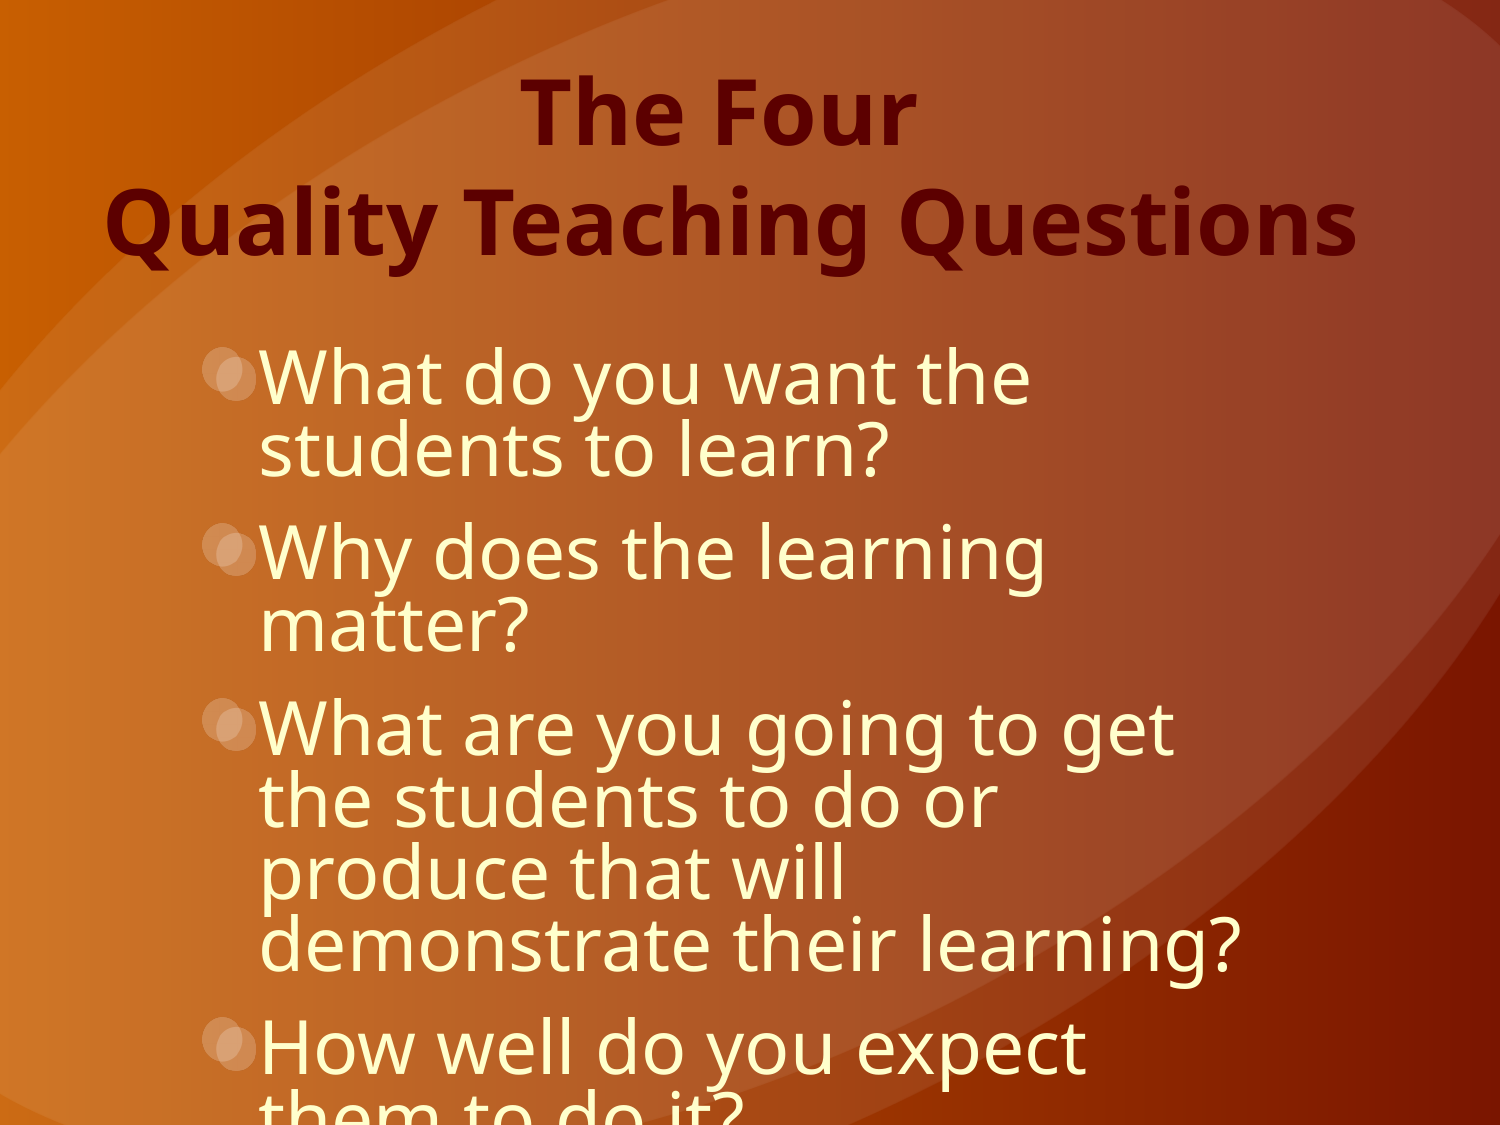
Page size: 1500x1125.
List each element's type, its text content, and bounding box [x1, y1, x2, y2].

text_box The Four Quality Teaching Questions [70, 46, 1393, 185]
text_box What do you want the students to learn? Why does the learning matter? What are you going to get the students to do or produce that will demonstrate their learning? How well do you expect them to do it? [187, 339, 1289, 973]
picture [0, 0, 1500, 1125]
